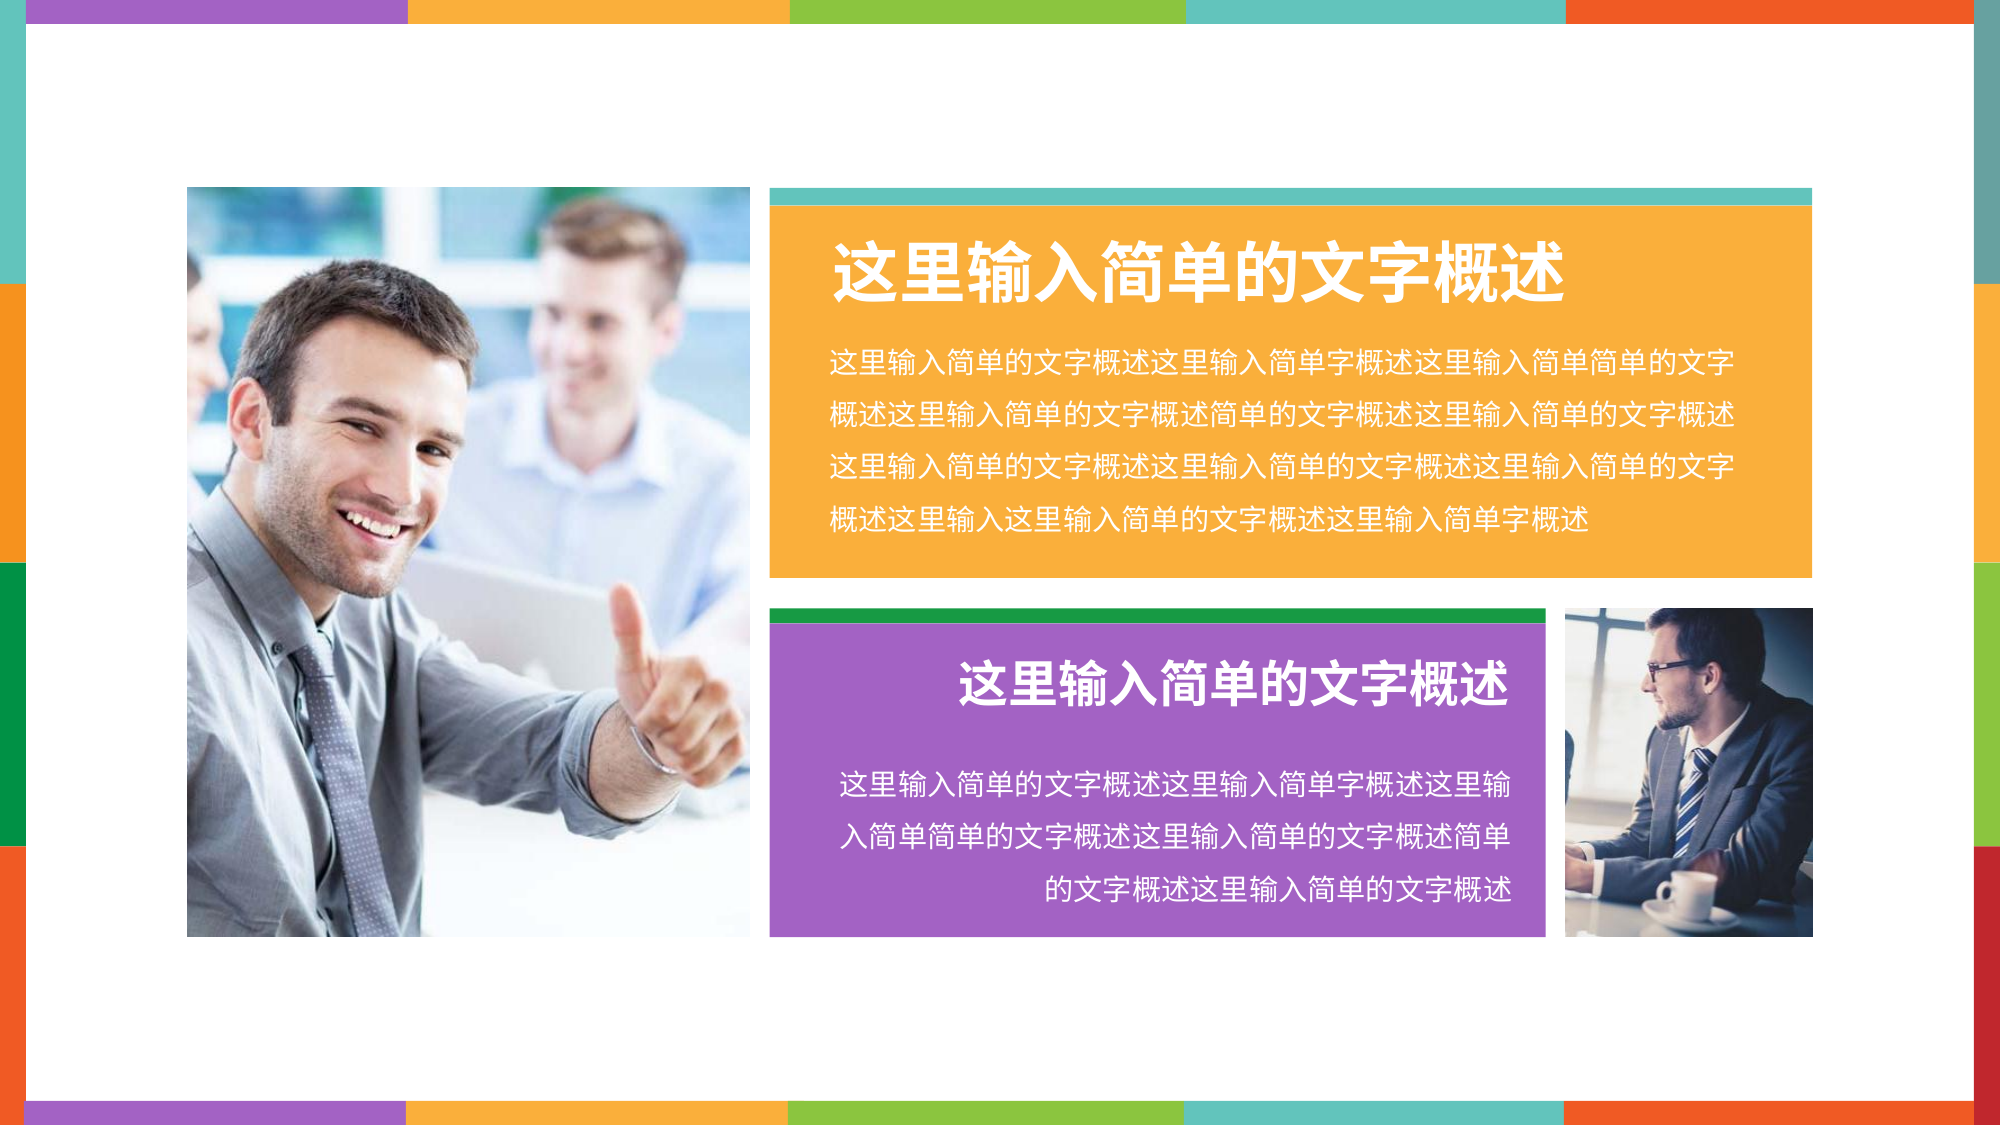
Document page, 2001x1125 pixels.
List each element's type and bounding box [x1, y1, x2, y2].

text_box [769, 187, 1813, 578]
text_box [769, 608, 1546, 938]
picture [1565, 608, 1813, 938]
picture [187, 187, 750, 938]
